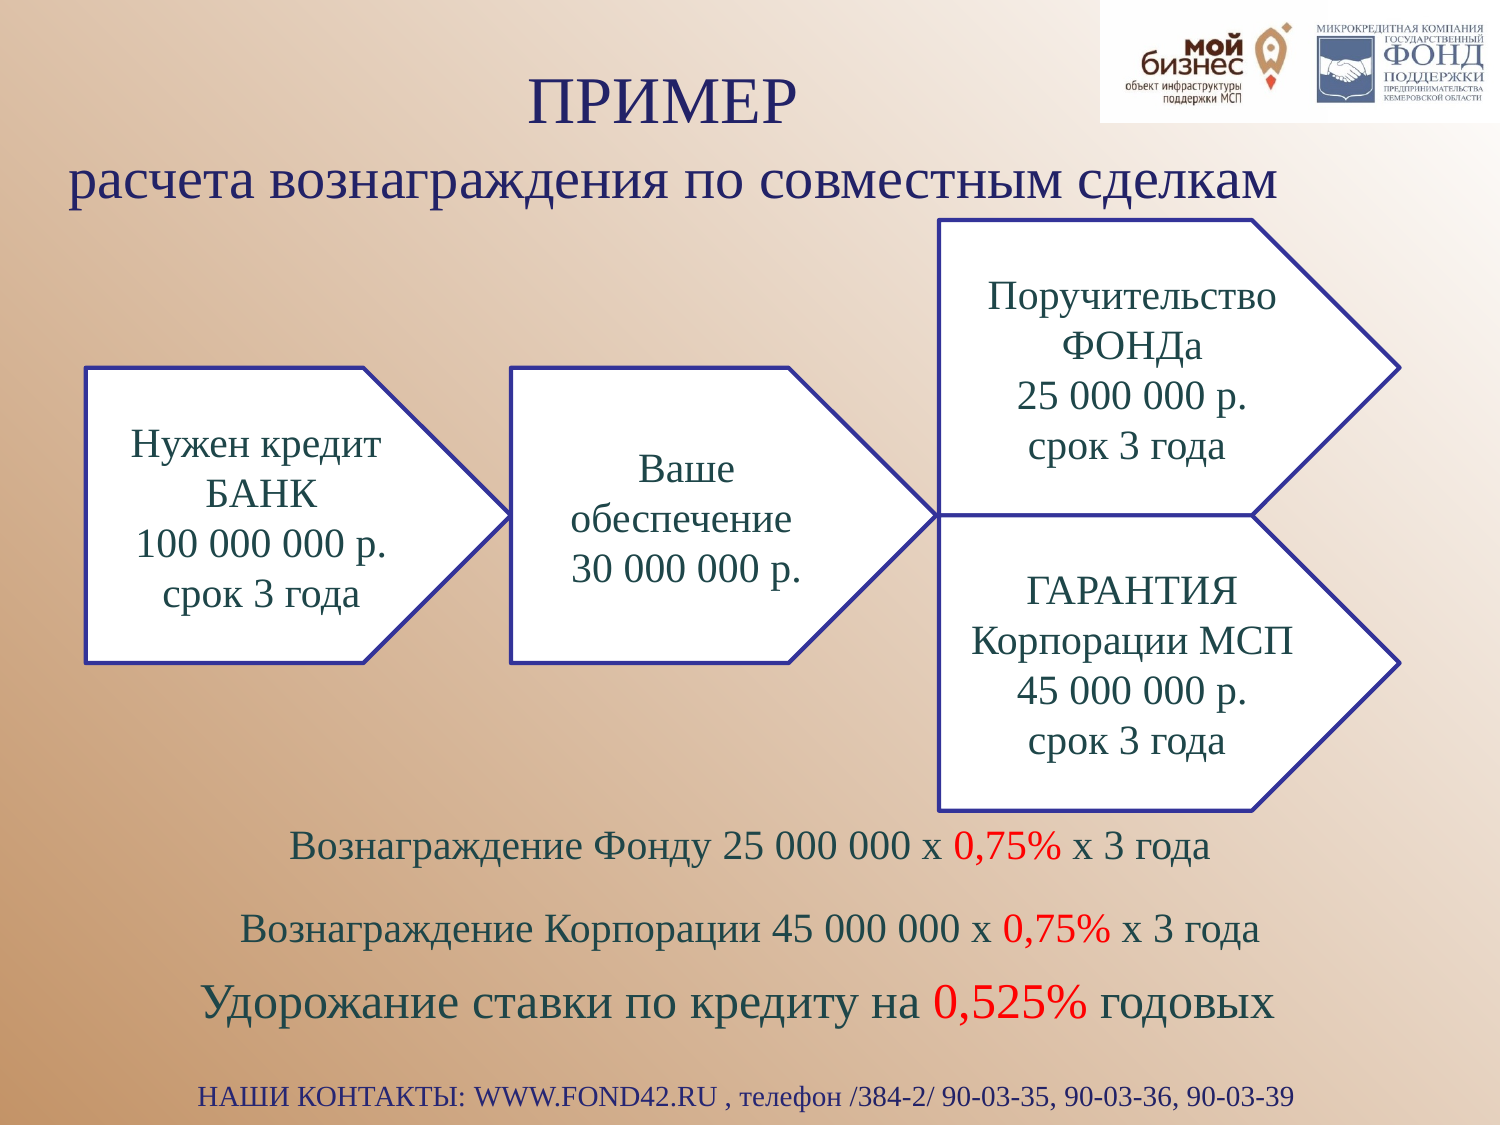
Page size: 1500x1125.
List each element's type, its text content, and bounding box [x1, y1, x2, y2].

text_box Ваше обеспечение 30 000 000 р. [508, 365, 936, 666]
text_box Вознаграждение Фонду 25 000 000 х 0,75% х 3 года [0, 810, 1500, 876]
text_box Вознаграждение Корпорации 45 000 000 х 0,75% х 3 года [0, 893, 1500, 958]
picture [1099, 0, 1500, 124]
text_box Удорожание ставки по кредиту на 0,525% годовых [0, 961, 1500, 1037]
title ПРИМЕР расчета вознаграждения по совместным сделкам [53, 31, 1294, 219]
text_box ГАРАНТИЯ Корпорации МСП 45 000 000 р. срок 3 года [936, 513, 1402, 813]
text_box Нужен кредит БАНК 100 000 000 р. срок 3 года [83, 365, 508, 666]
text_box Поручительство ФОНДа 25 000 000 р. срок 3 года [936, 217, 1402, 515]
footer НАШИ КОНТАКТЫ: WWW.FOND42.RU , телефон /384-2/ 90-03-35, 90-03-36, 90-03-39 [0, 1069, 1500, 1124]
